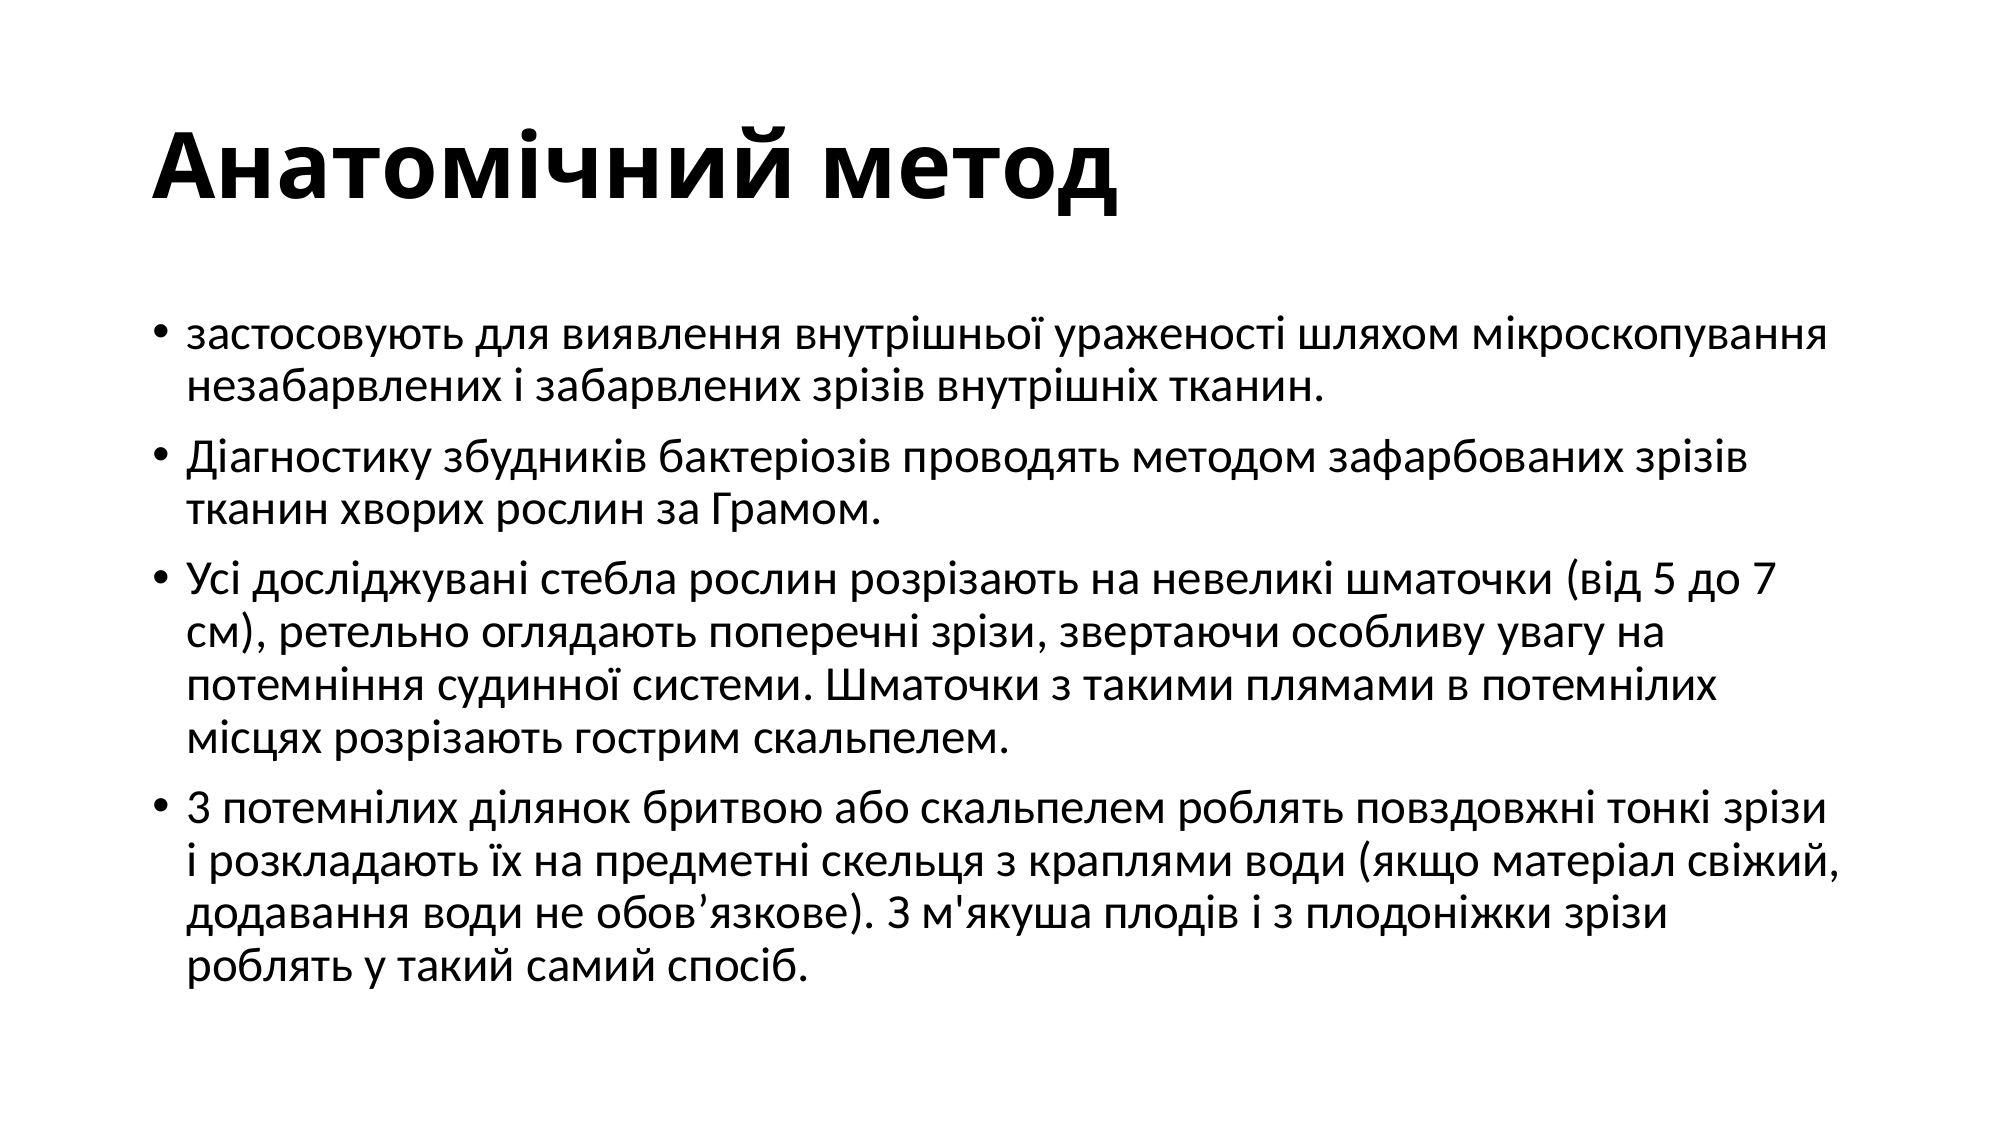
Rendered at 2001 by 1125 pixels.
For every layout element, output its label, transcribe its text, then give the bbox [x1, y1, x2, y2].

title Анатомічний метод [137, 59, 1863, 278]
list застосовують для виявлення внутрішньої ураженості шляхом мікроскопування незабарвлених і забарвлених зрізів внутрішніх тканин. Діагностику збудників бактеріозів проводять методом зафарбованих зрізів тканин хворих рослин за Грамом. Усі досліджувані стебла рослин розрізають на невеликі шматочки (від 5 до 7 см), ретельно оглядають поперечні зрізи, звертаючи особливу увагу на потемніння судинної системи. Шматочки з такими плямами в потемнілих місцях розрізають гострим скальпелем. 3 потемнілих ділянок бритвою або скальпелем роблять повздовжні тонкі зрізи і розкладають їх на предметні скельця з краплями води (якщо матеріал свіжий, додавання води не обов’язкове). З м'якуша плодів і з плодоніжки зрізи роблять у такий самий спосіб. [137, 299, 1863, 1014]
